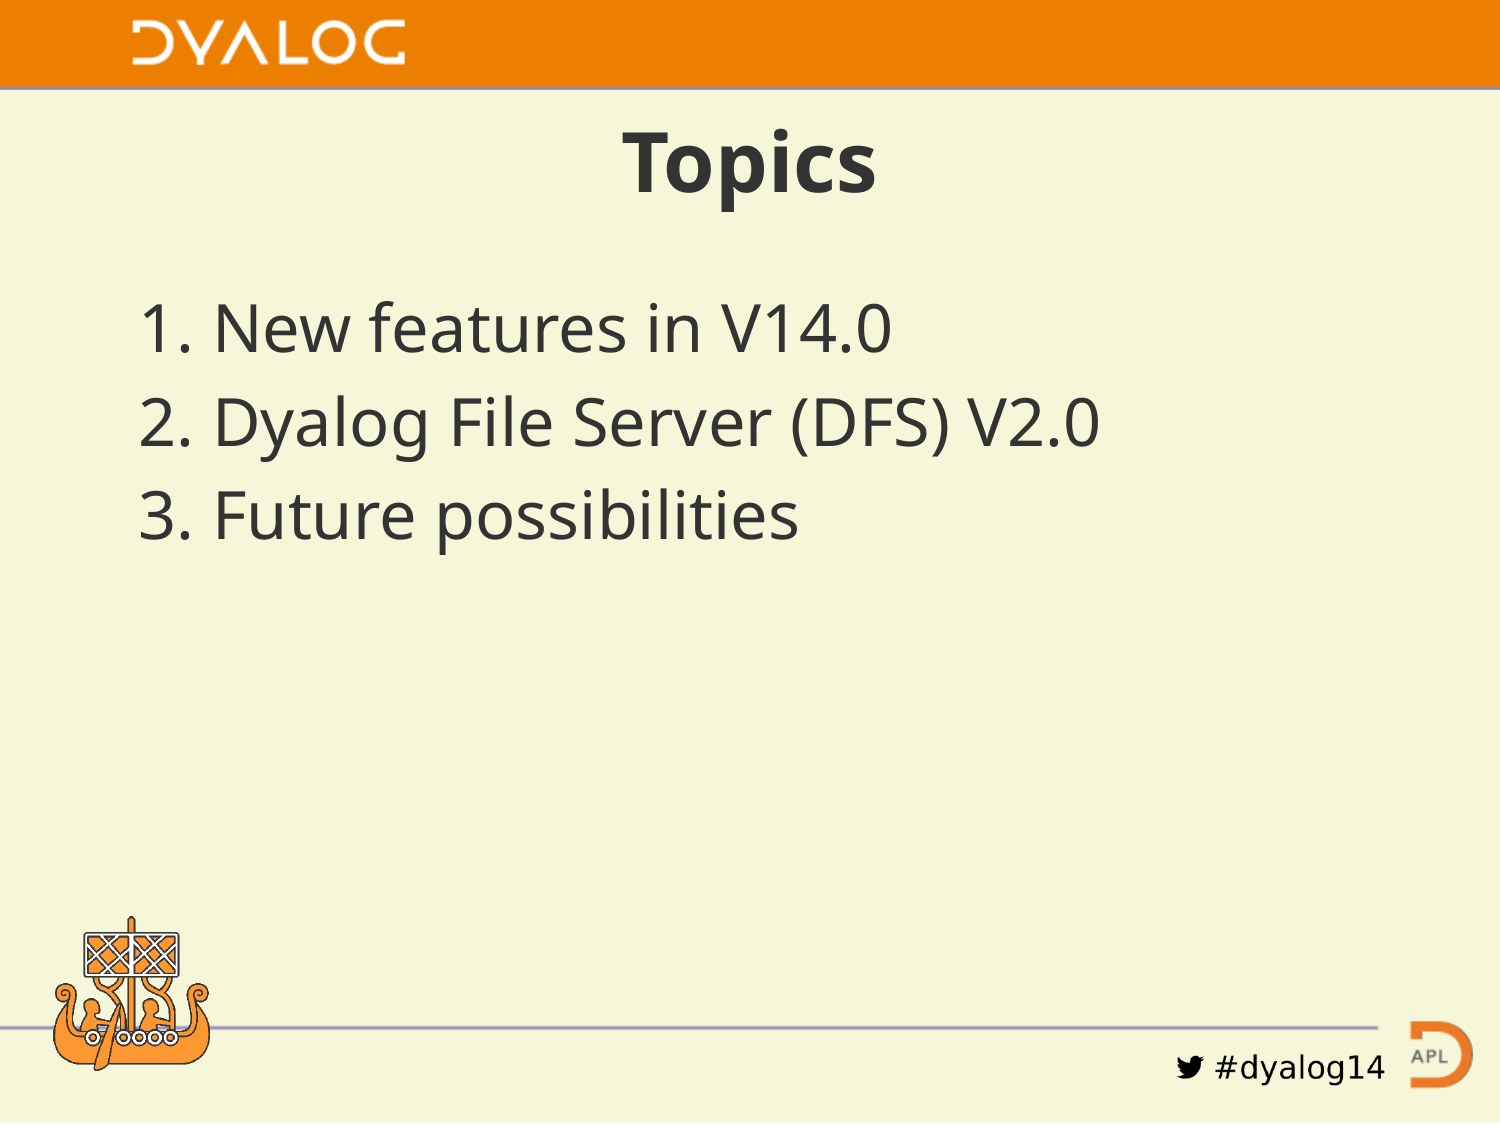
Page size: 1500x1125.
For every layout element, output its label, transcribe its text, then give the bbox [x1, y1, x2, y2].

title Topics [123, 101, 1376, 254]
list 1. New features in V14.0 2. Dyalog File Server (DFS) V2.0 3. Future possibilities [123, 278, 1376, 917]
picture [0, 0, 1500, 1123]
